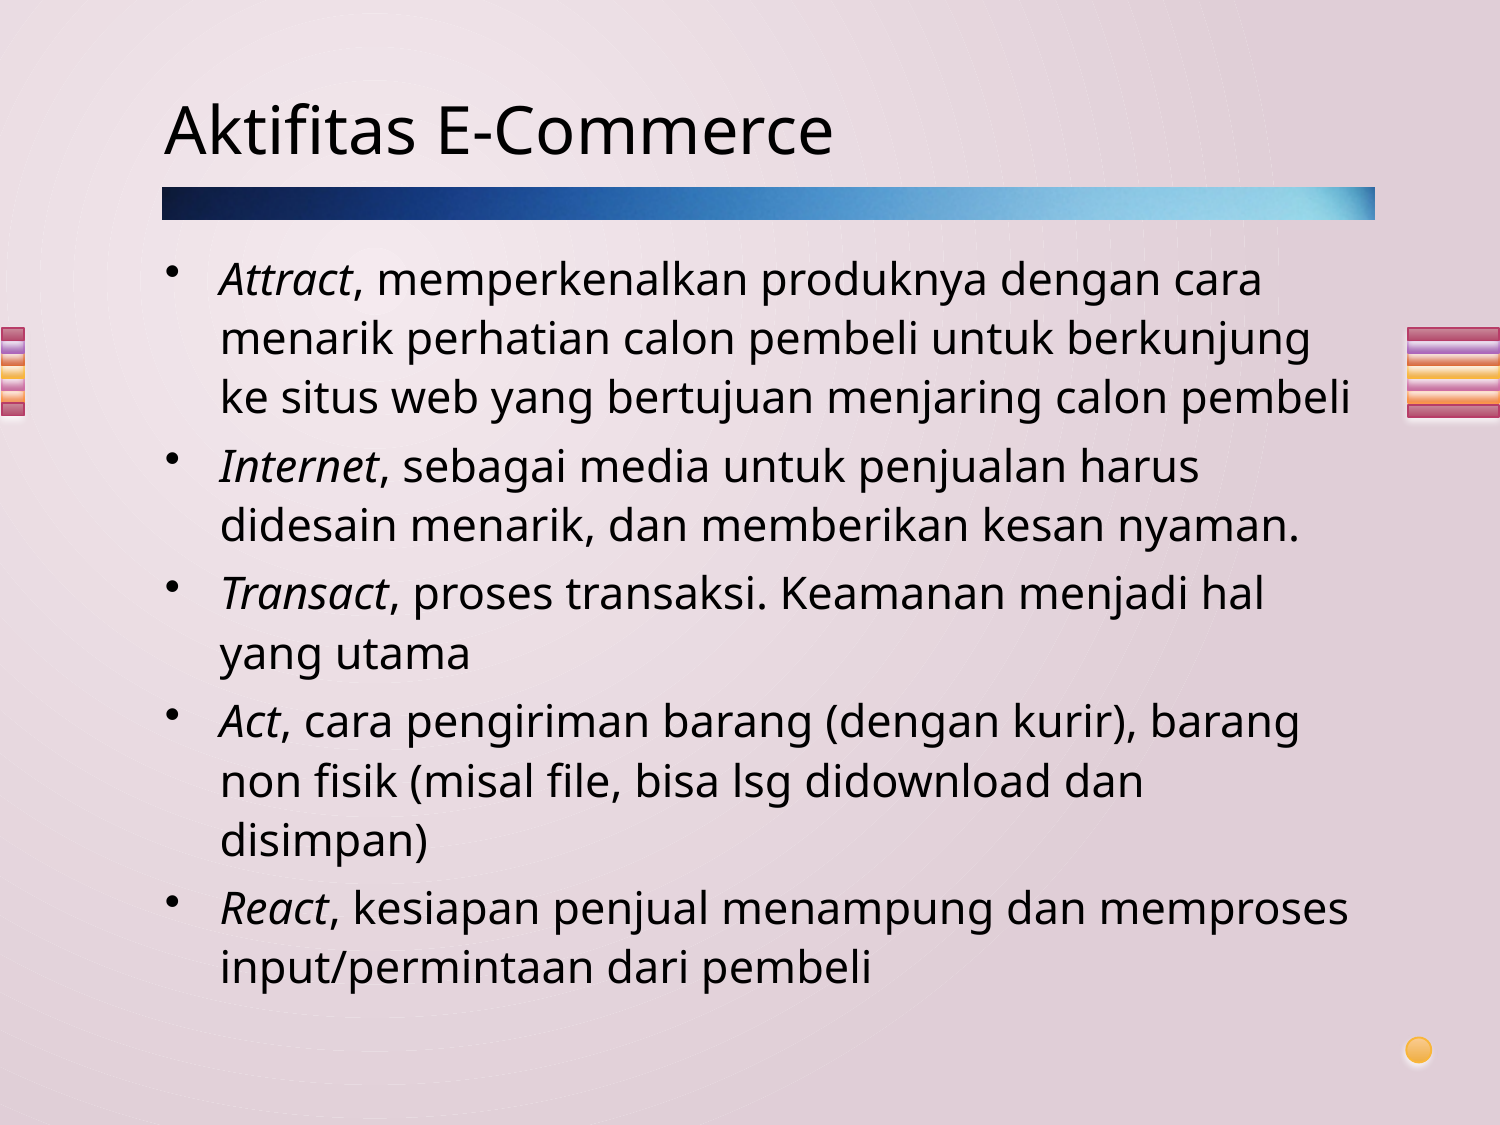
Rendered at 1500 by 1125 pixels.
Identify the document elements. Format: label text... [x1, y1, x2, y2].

title Aktifitas E-Commerce [150, 62, 1413, 175]
list Attract, memperkenalkan produknya dengan cara menarik perhatian calon pembeli untuk berkunjung ke situs web yang bertujuan menjaring calon pembeli Internet, sebagai media untuk penjualan harus didesain menarik, dan memberikan kesan nyaman. Transact, proses transaksi. Keamanan menjadi hal yang utama Act, cara pengiriman barang (dengan kurir), barang non fisik (misal file, bisa lsg didownload dan disimpan) React, kesiapan penjual menampung dan memproses input/permintaan dari pembeli [150, 237, 1375, 1063]
picture [162, 186, 1376, 220]
text_box [150, 175, 1388, 261]
